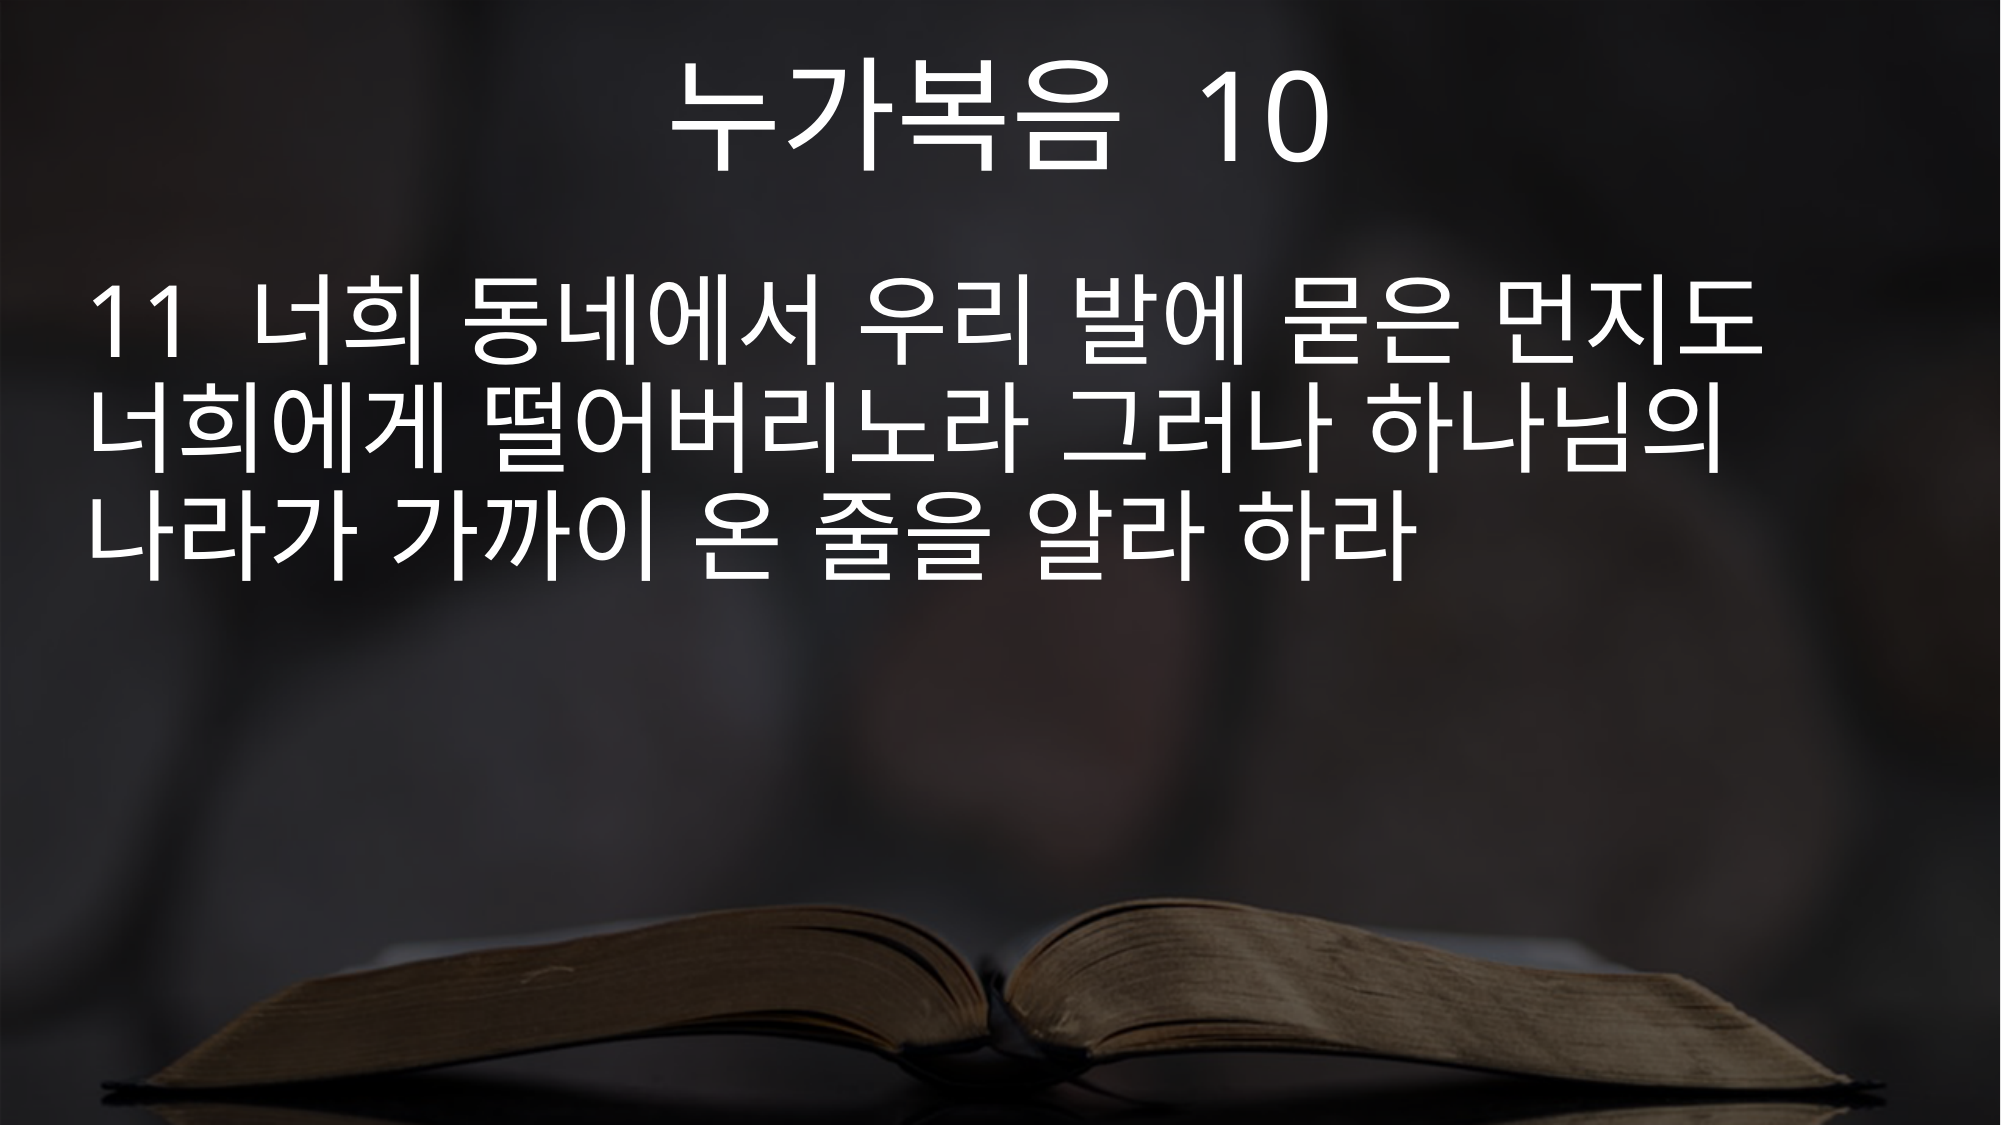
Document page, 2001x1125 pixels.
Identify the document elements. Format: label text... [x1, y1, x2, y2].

list 11 너희 동네에서 우리 발에 묻은 먼지도 너희에게 떨어버리노라 그러나 하나님의 나라가 가까이 온 줄을 알라 하라 [69, 263, 1953, 423]
footer 누가복음 10 [0, 32, 2000, 192]
picture [0, 0, 2001, 1125]
